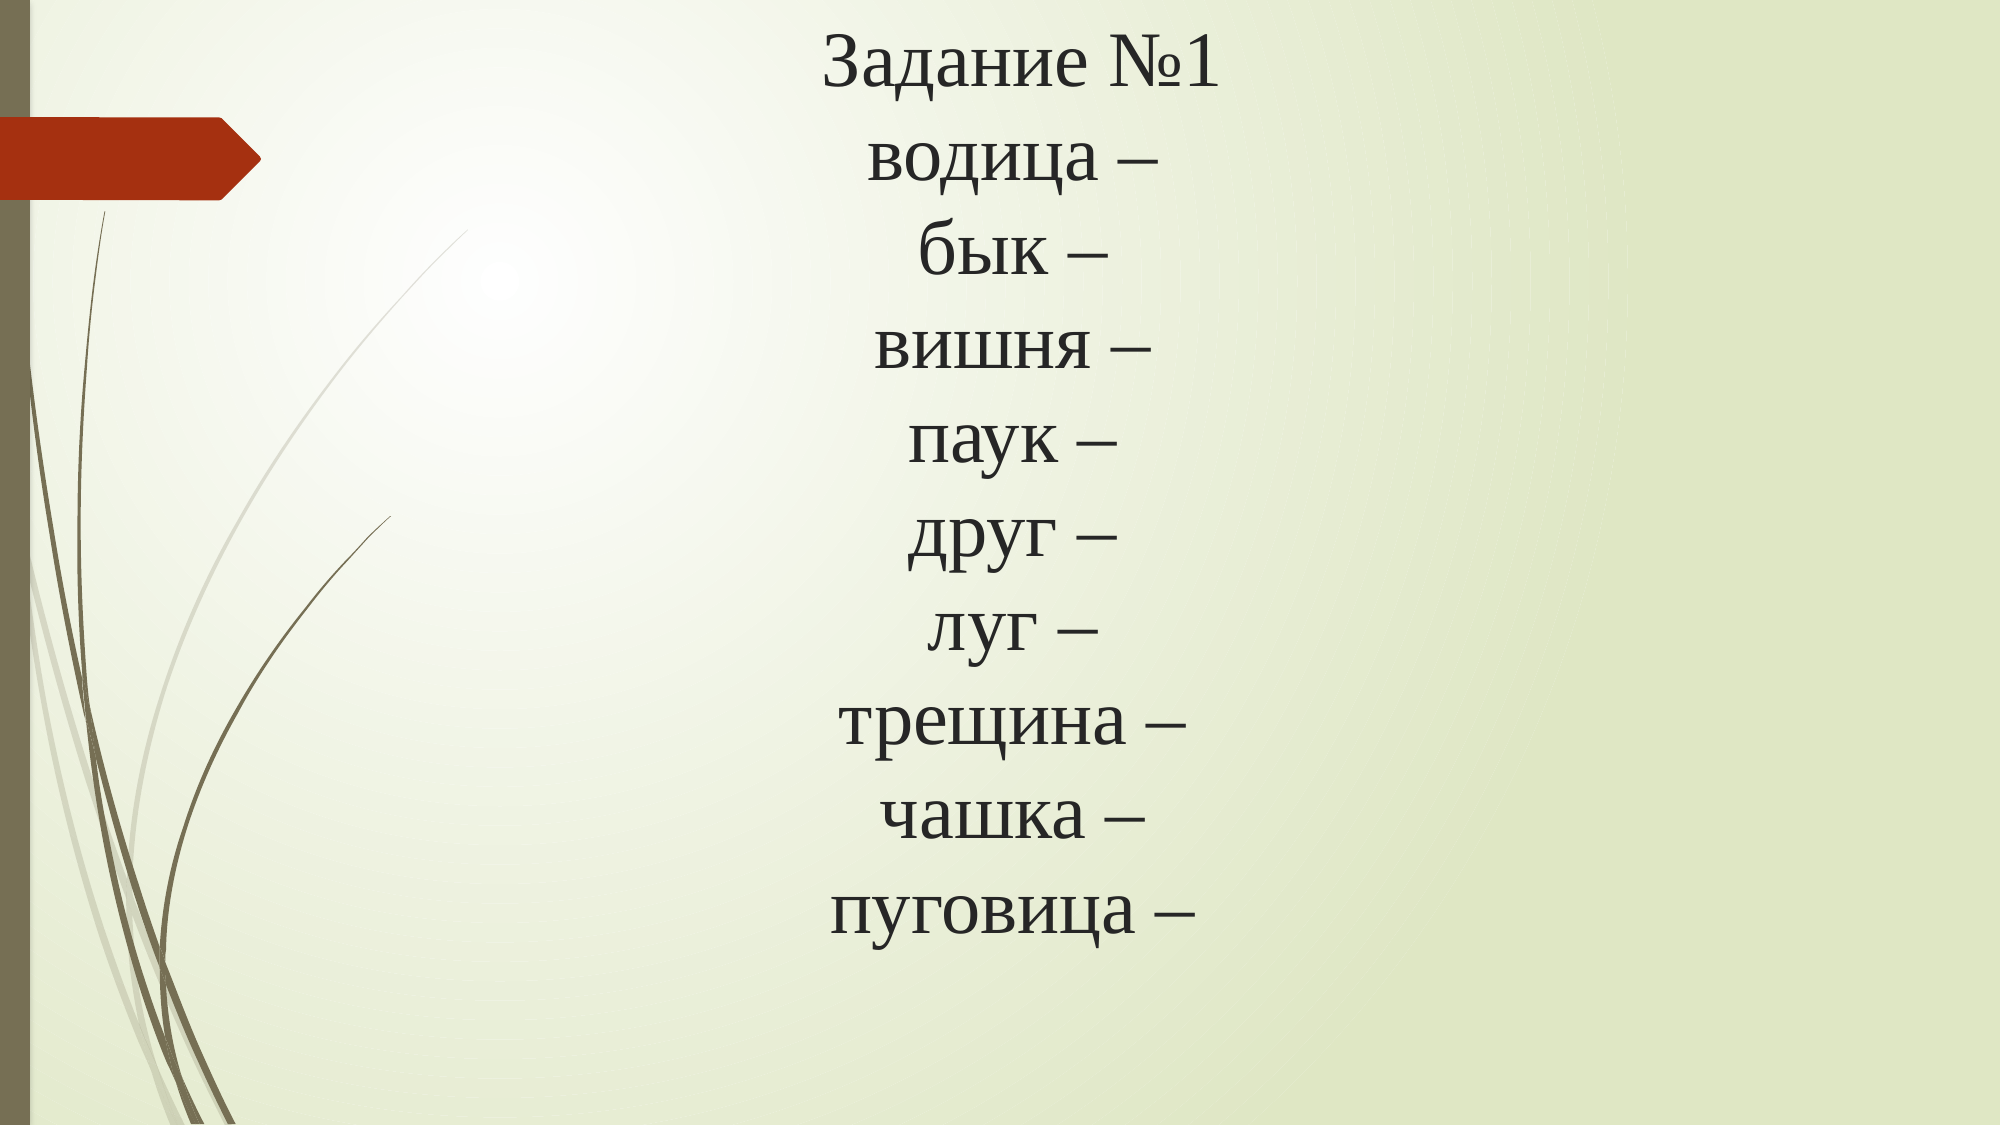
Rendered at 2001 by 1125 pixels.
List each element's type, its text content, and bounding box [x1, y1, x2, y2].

title Задание №1 водица – бык – вишня – паук – друг – луг – трещина – чашка – пуговица – [137, 0, 1908, 1032]
